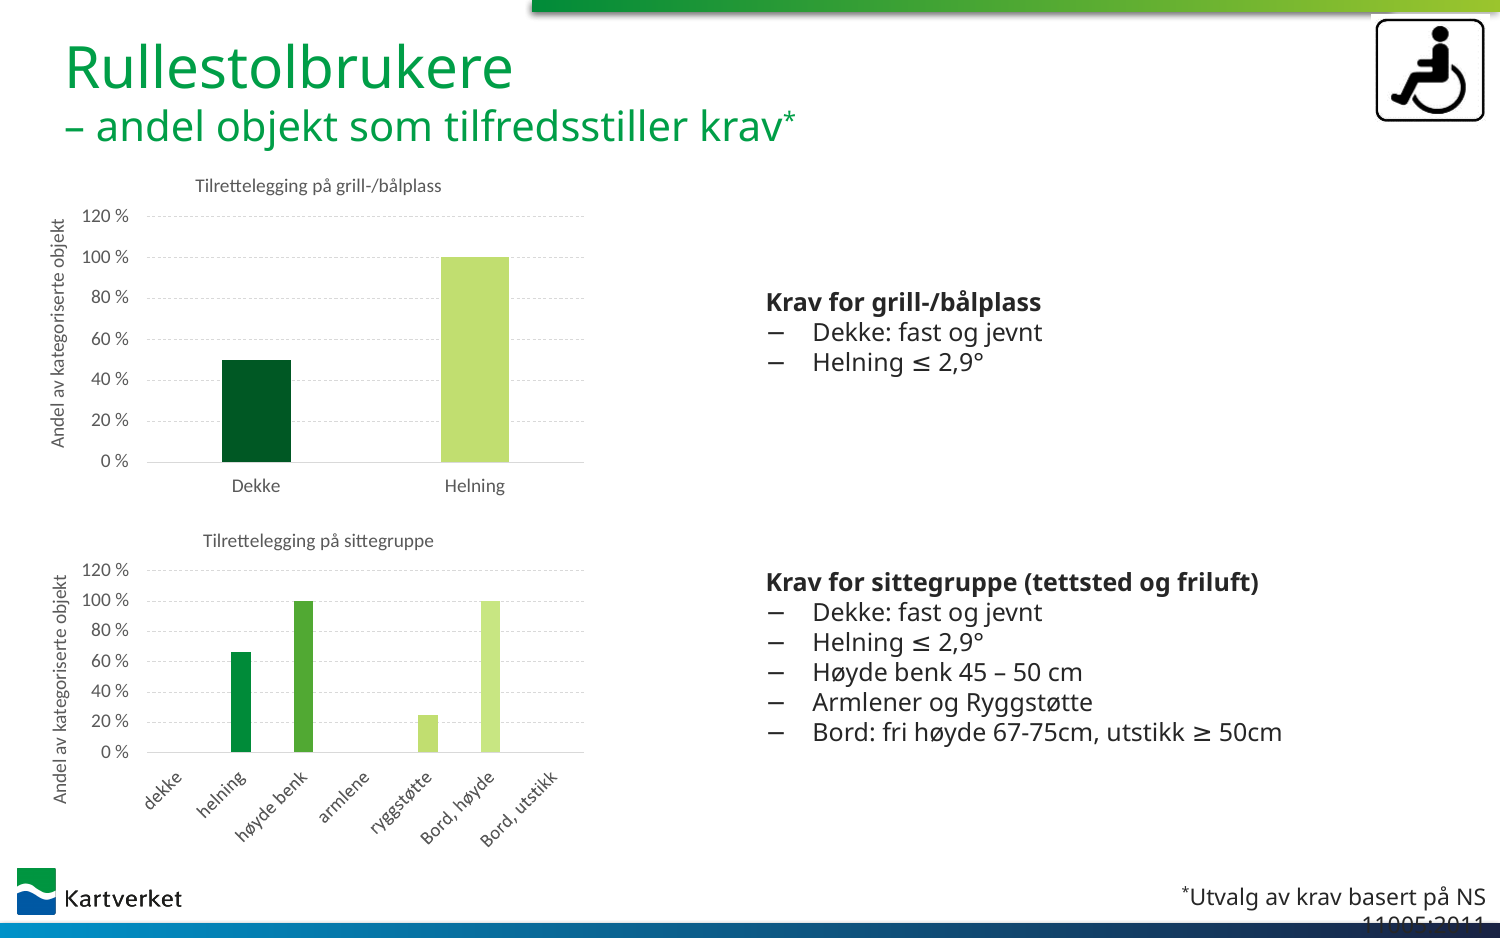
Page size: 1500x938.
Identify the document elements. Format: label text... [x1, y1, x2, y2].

text_box *Utvalg av krav basert på NS 11005:2011 [1068, 873, 1500, 938]
picture [41, 166, 596, 505]
picture [1371, 13, 1491, 127]
text_box Krav for grill-/bålplass Dekke: fast og jevnt Helning ≤ 2,9° [750, 279, 1452, 384]
text_box Rullestolbrukere – andel objekt som tilfredsstiller krav* [49, 14, 1431, 158]
text_box Krav for sittegruppe (tettsted og friluft) Dekke: fast og jevnt Helning ≤ 2,9° Høyde benk 45 – 50 cm Armlener og Ryggstøtte Bord: fri høyde 67-75cm, utstikk ≥ 50cm [750, 559, 1500, 754]
picture [41, 520, 596, 859]
